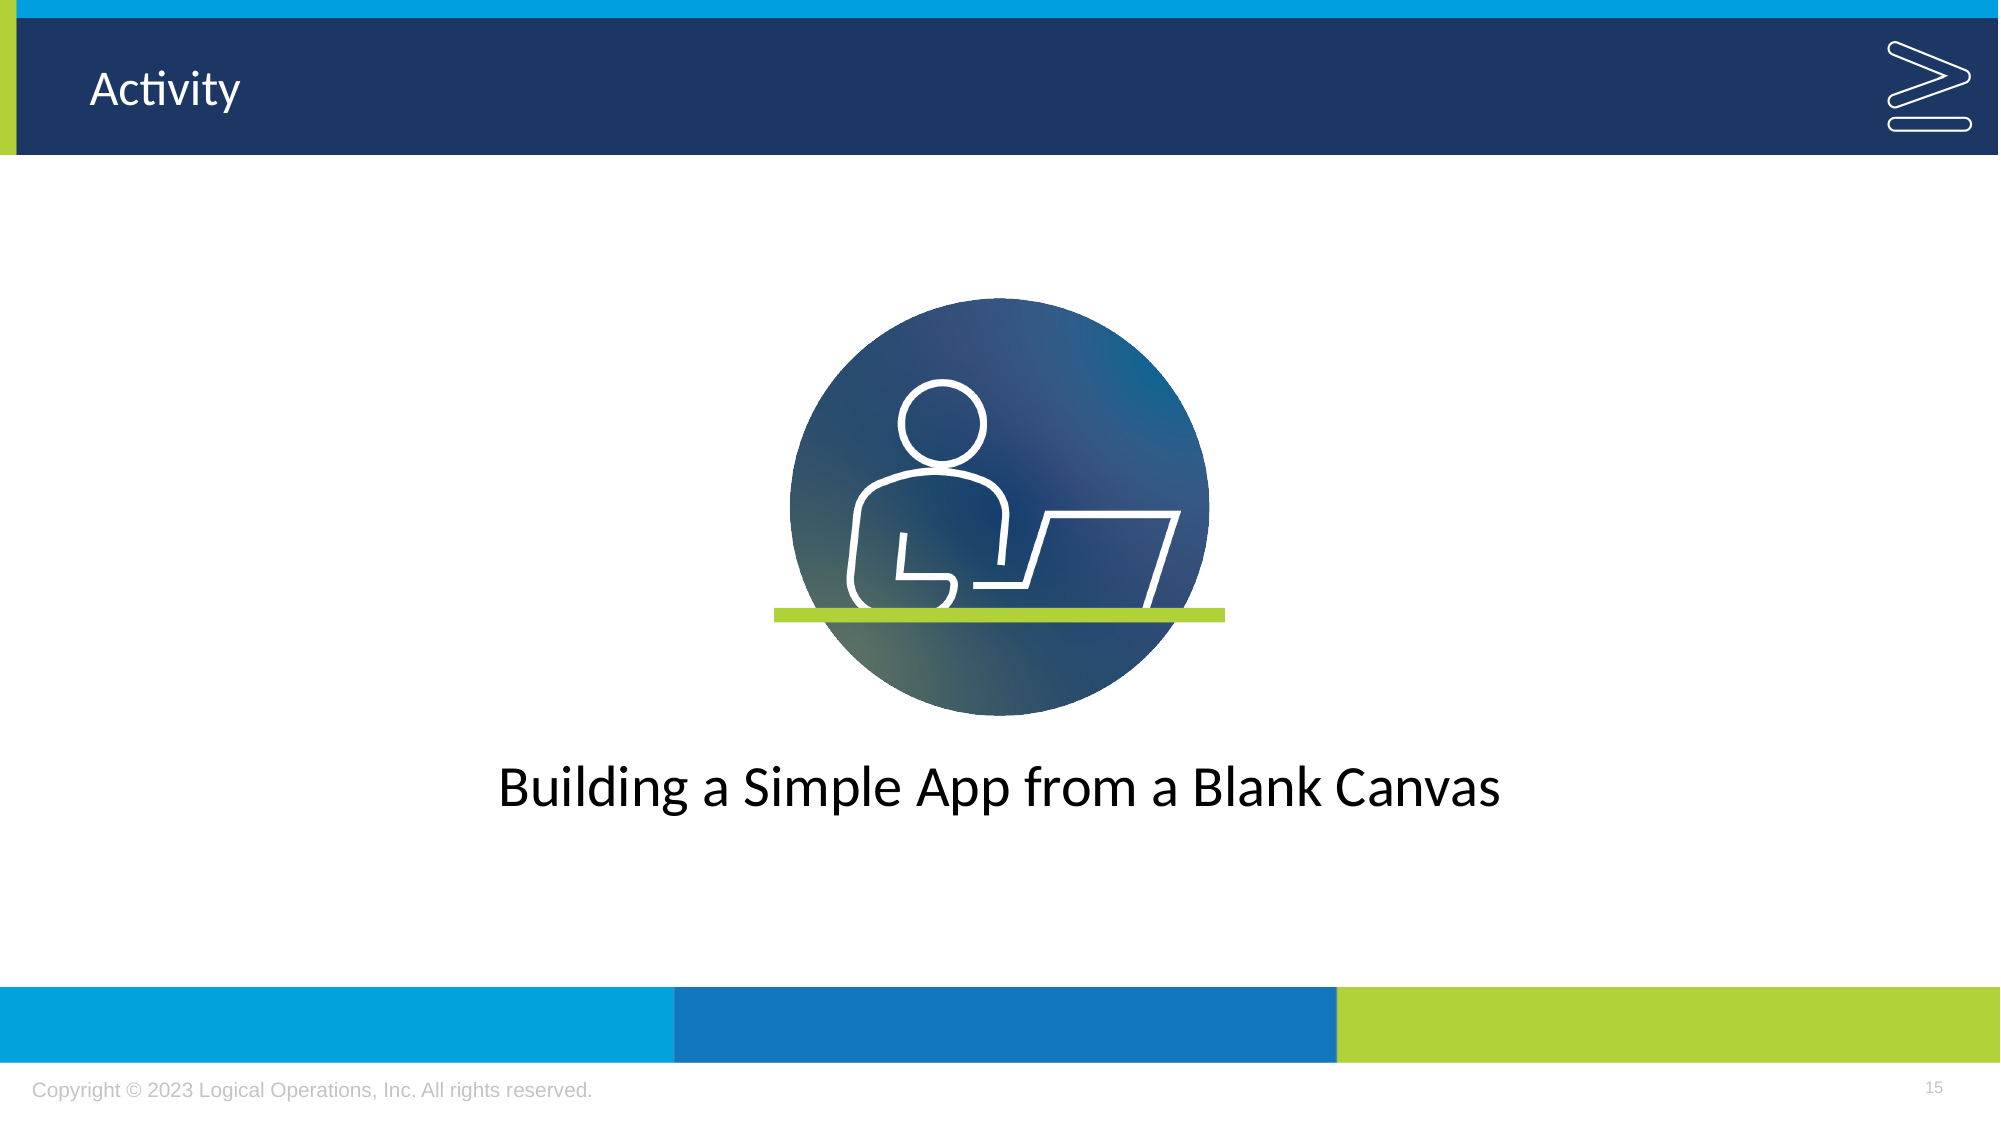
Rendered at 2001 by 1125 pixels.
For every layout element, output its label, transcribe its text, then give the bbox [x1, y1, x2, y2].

slide_number 15 [1491, 1057, 1959, 1118]
picture [774, 298, 1225, 716]
picture [0, 0, 1998, 155]
list Building a Simple App from a Blank Canvas [125, 740, 1875, 841]
picture [674, 987, 2000, 1063]
